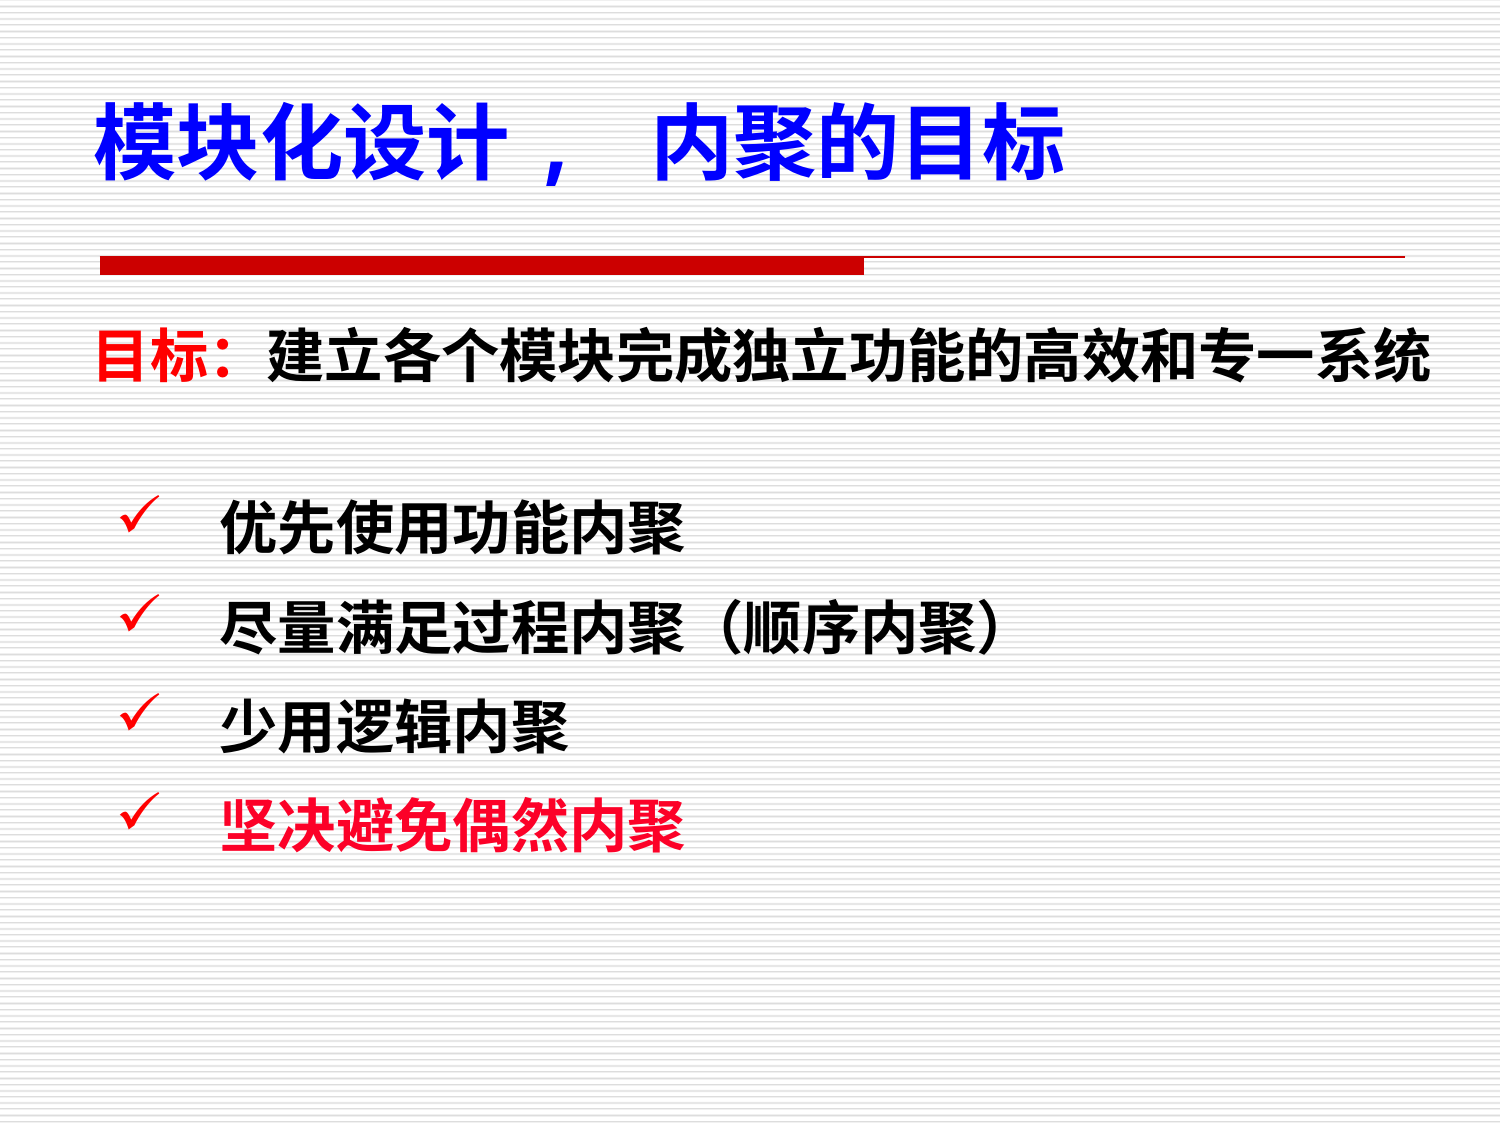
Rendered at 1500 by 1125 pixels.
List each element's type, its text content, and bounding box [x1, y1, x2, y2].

picture [0, 0, 1500, 1125]
text_box 模块化设计, 内聚的目标 [78, 53, 1467, 229]
text_box 优先使用功能内聚 尽量满足过程内聚（顺序内聚） 少用逻辑内聚 坚决避免偶然内聚 [100, 466, 1500, 1117]
text_box 目标：建立各个模块完成独立功能的高效和专一系统 [76, 311, 1500, 537]
